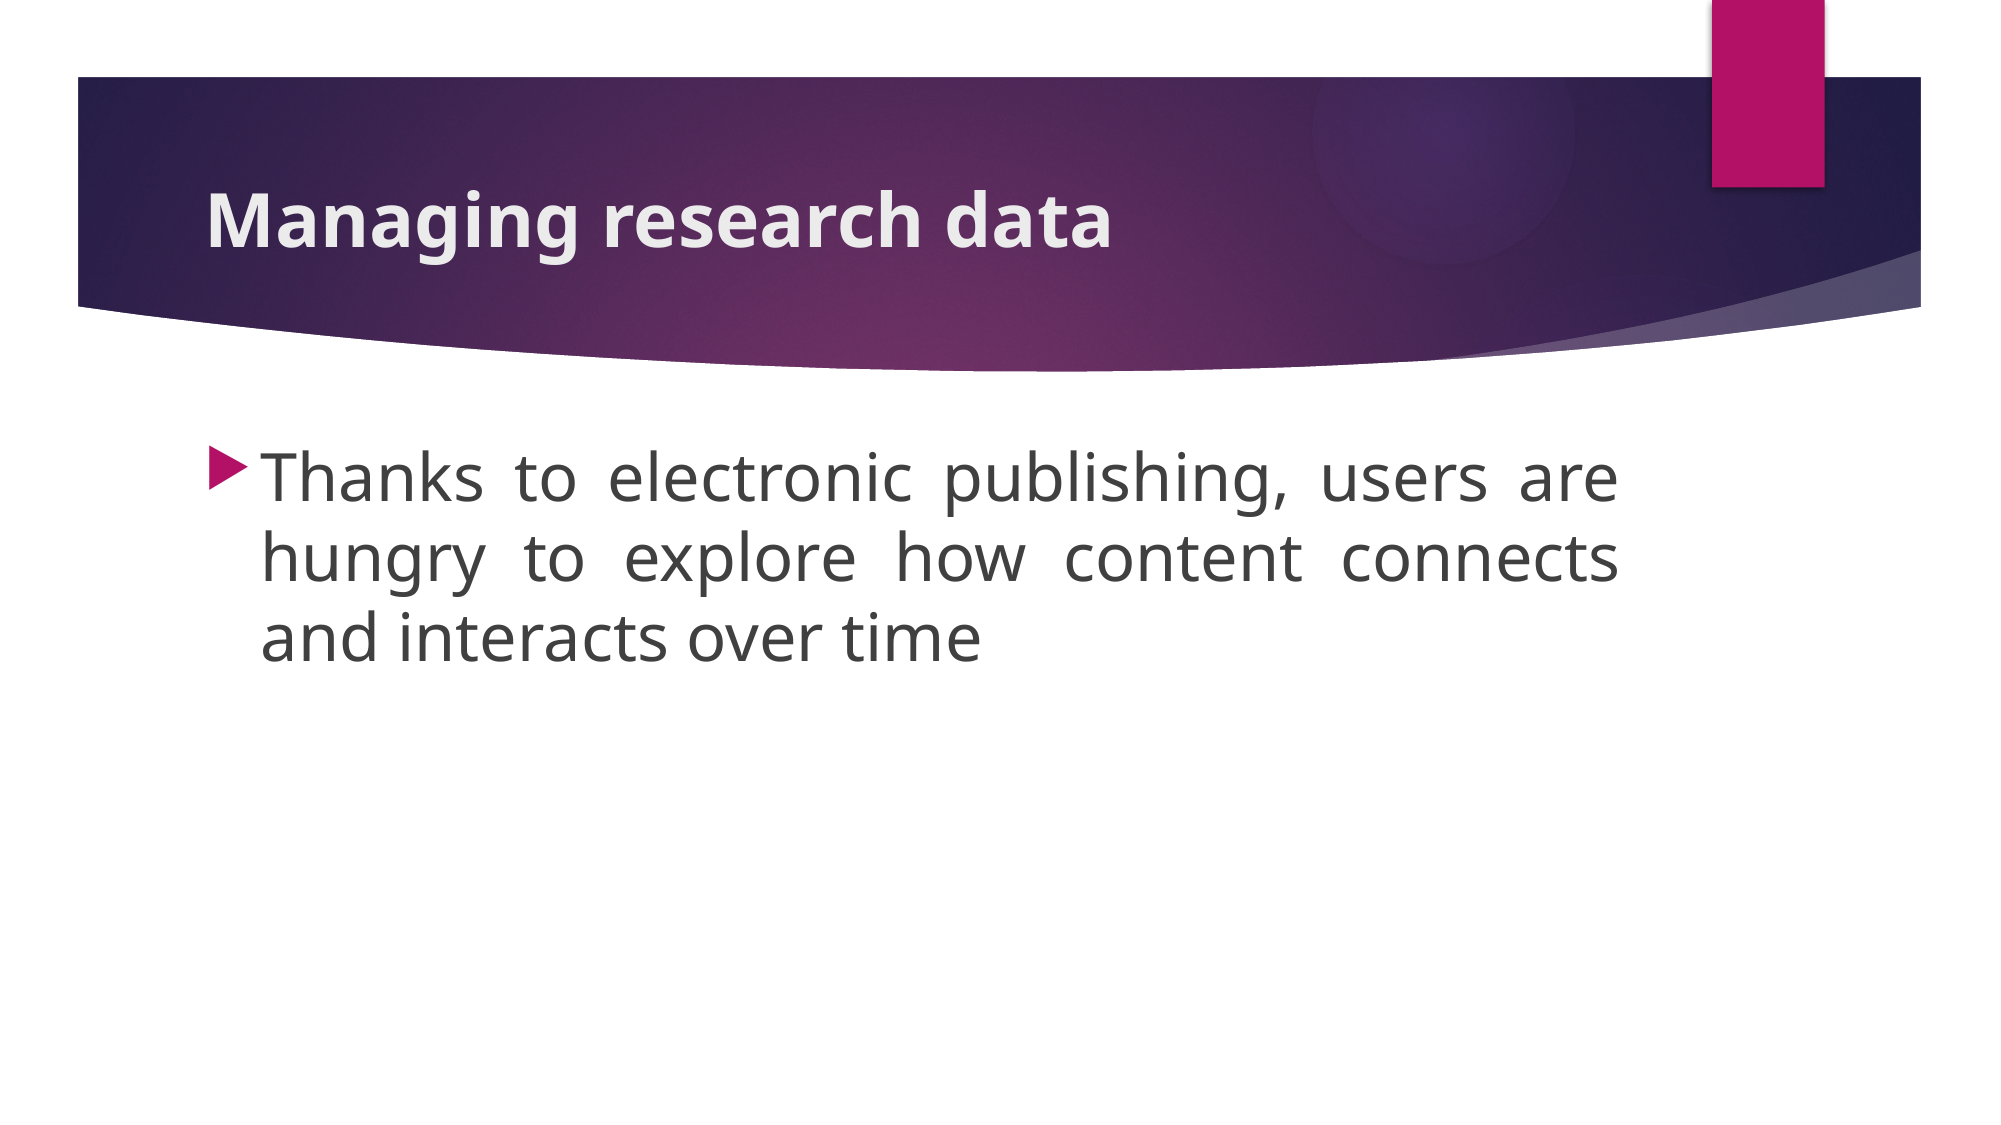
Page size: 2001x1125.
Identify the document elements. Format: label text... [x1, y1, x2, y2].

list Thanks to electronic publishing, users are hungry to explore how content connects and interacts over time [189, 427, 1638, 988]
title Managing research data [189, 159, 1627, 276]
